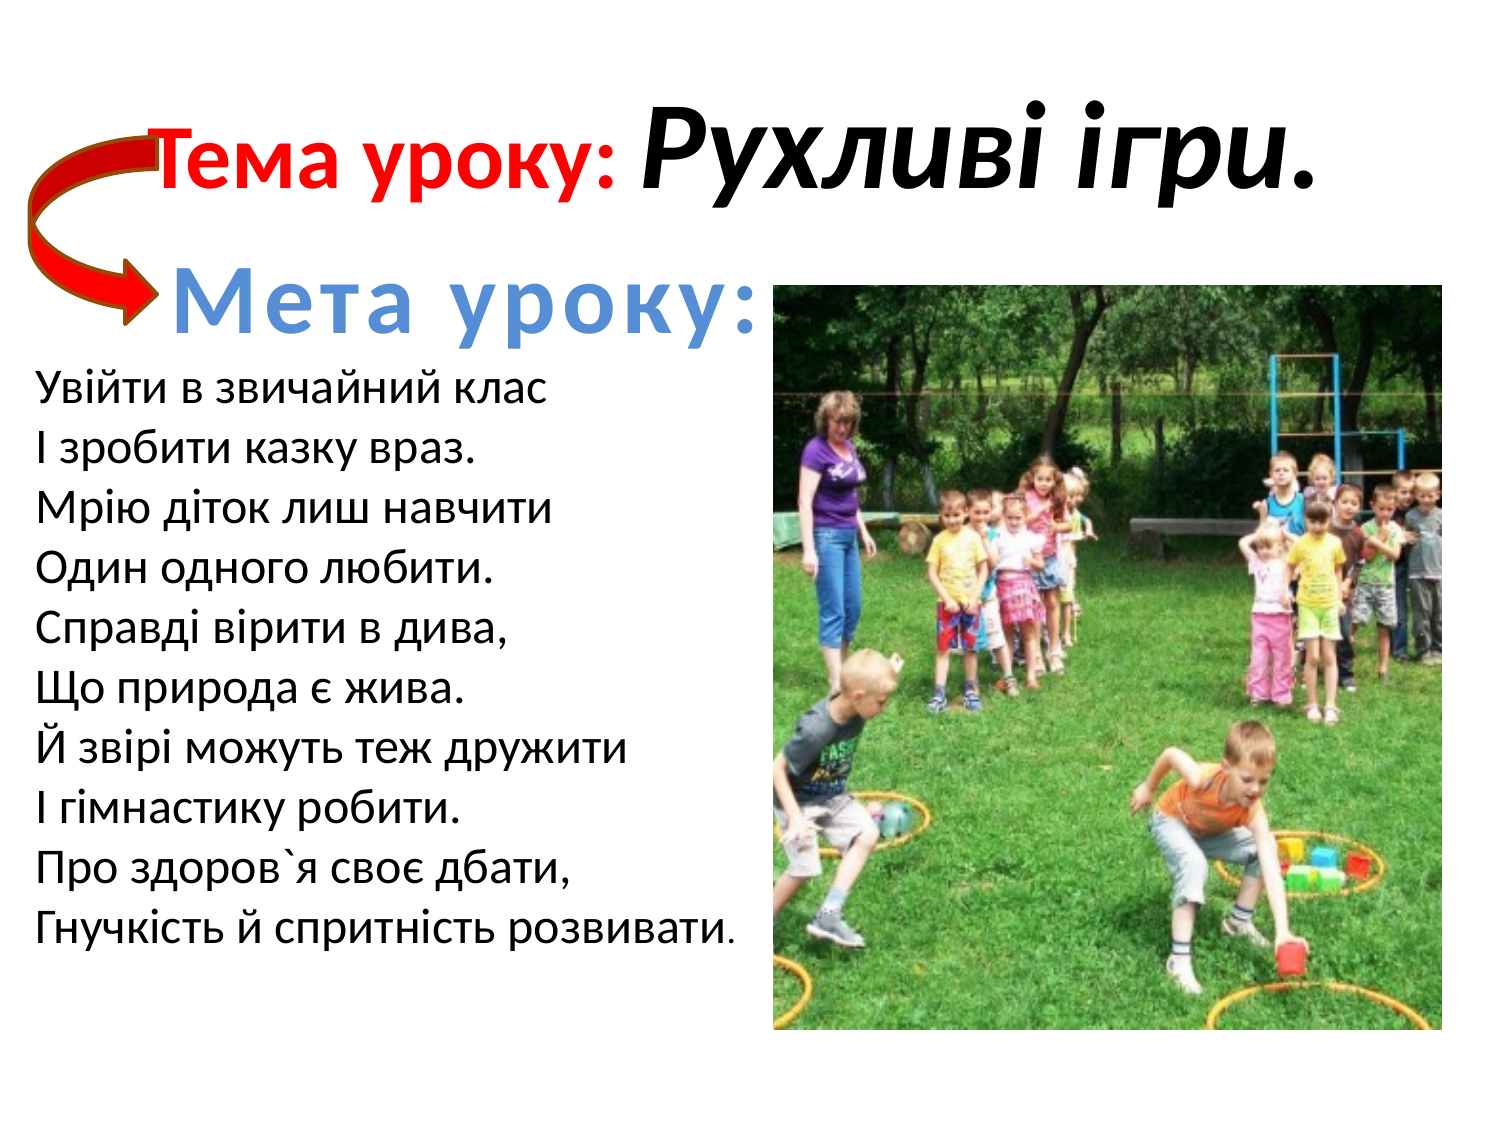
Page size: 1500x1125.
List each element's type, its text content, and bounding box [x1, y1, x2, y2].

text_box Мета уроку: Увійти в звичайний клас І зробити казку враз. Мрію діток лиш навчити Один одного любити. Справді вірити в дива, Що природа є жива. Й звірі можуть теж дружити І гімнастику робити. Про здоров`я своє дбати, Гнучкість й спритність розвивати. [20, 225, 1108, 961]
picture [773, 284, 1442, 1030]
title Тема уроку: Рухливі ігри. [75, 45, 1425, 233]
text_box [27, 135, 160, 326]
